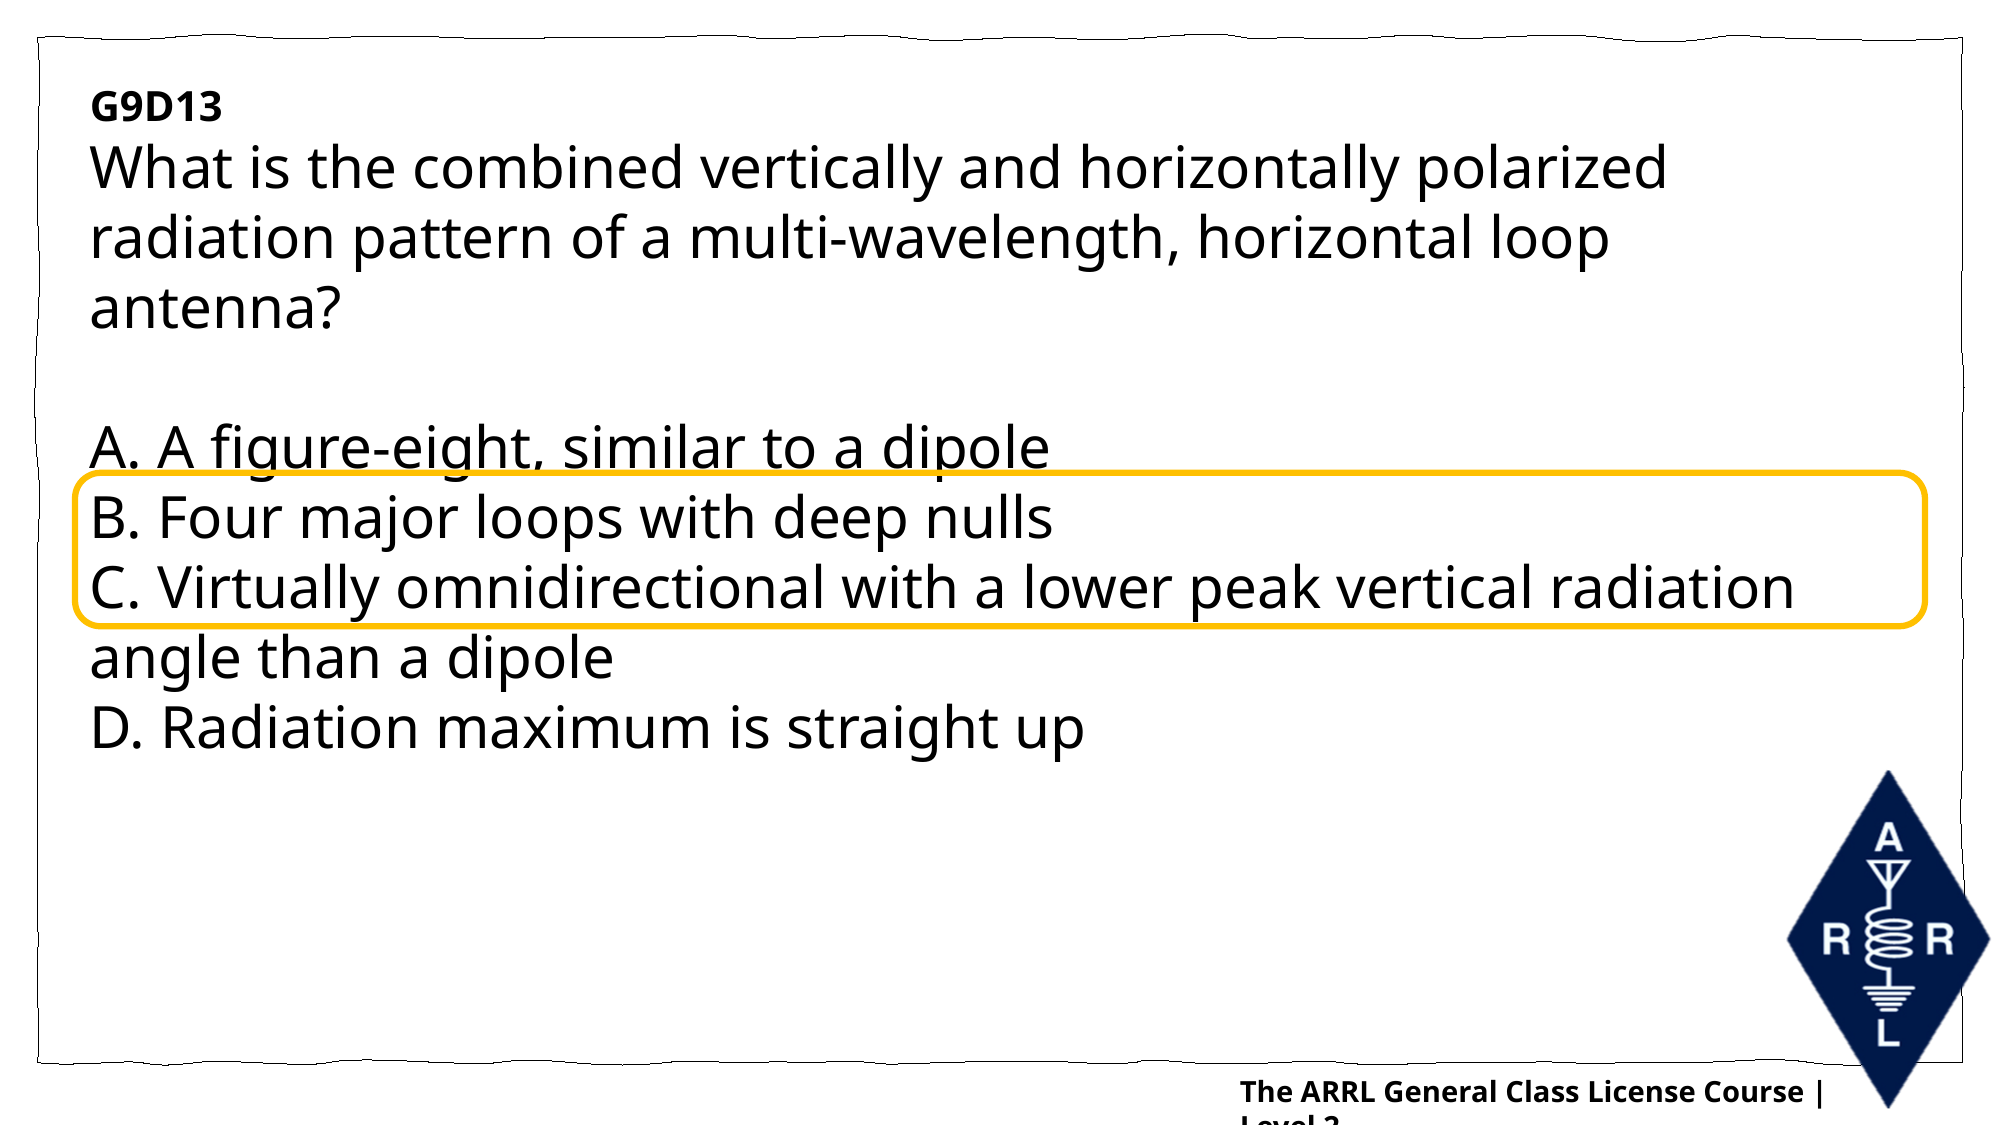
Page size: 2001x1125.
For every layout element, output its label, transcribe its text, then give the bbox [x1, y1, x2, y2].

text_box G9D13 What is the combined vertically and horizontally polarized radiation pattern of a multi-wavelength, horizontal loop antenna? A. A figure-eight, similar to a dipole B. Four major loops with deep nulls C. Virtually omnidirectional with a lower peak vertical radiation angle than a dipole D. Radiation maximum is straight up [75, 611, 1850, 768]
text_box [73, 471, 1927, 628]
picture [1773, 752, 1999, 1125]
text_box G9D13 What is the combined vertically and horizontally polarized radiation pattern of a multi-wavelength, horizontal loop antenna? A. A figure-eight, similar to a dipole B. Four major loops with deep nulls C. Virtually omnidirectional with a lower peak vertical radiation angle than a dipole D. Radiation maximum is straight up [75, 72, 1850, 488]
